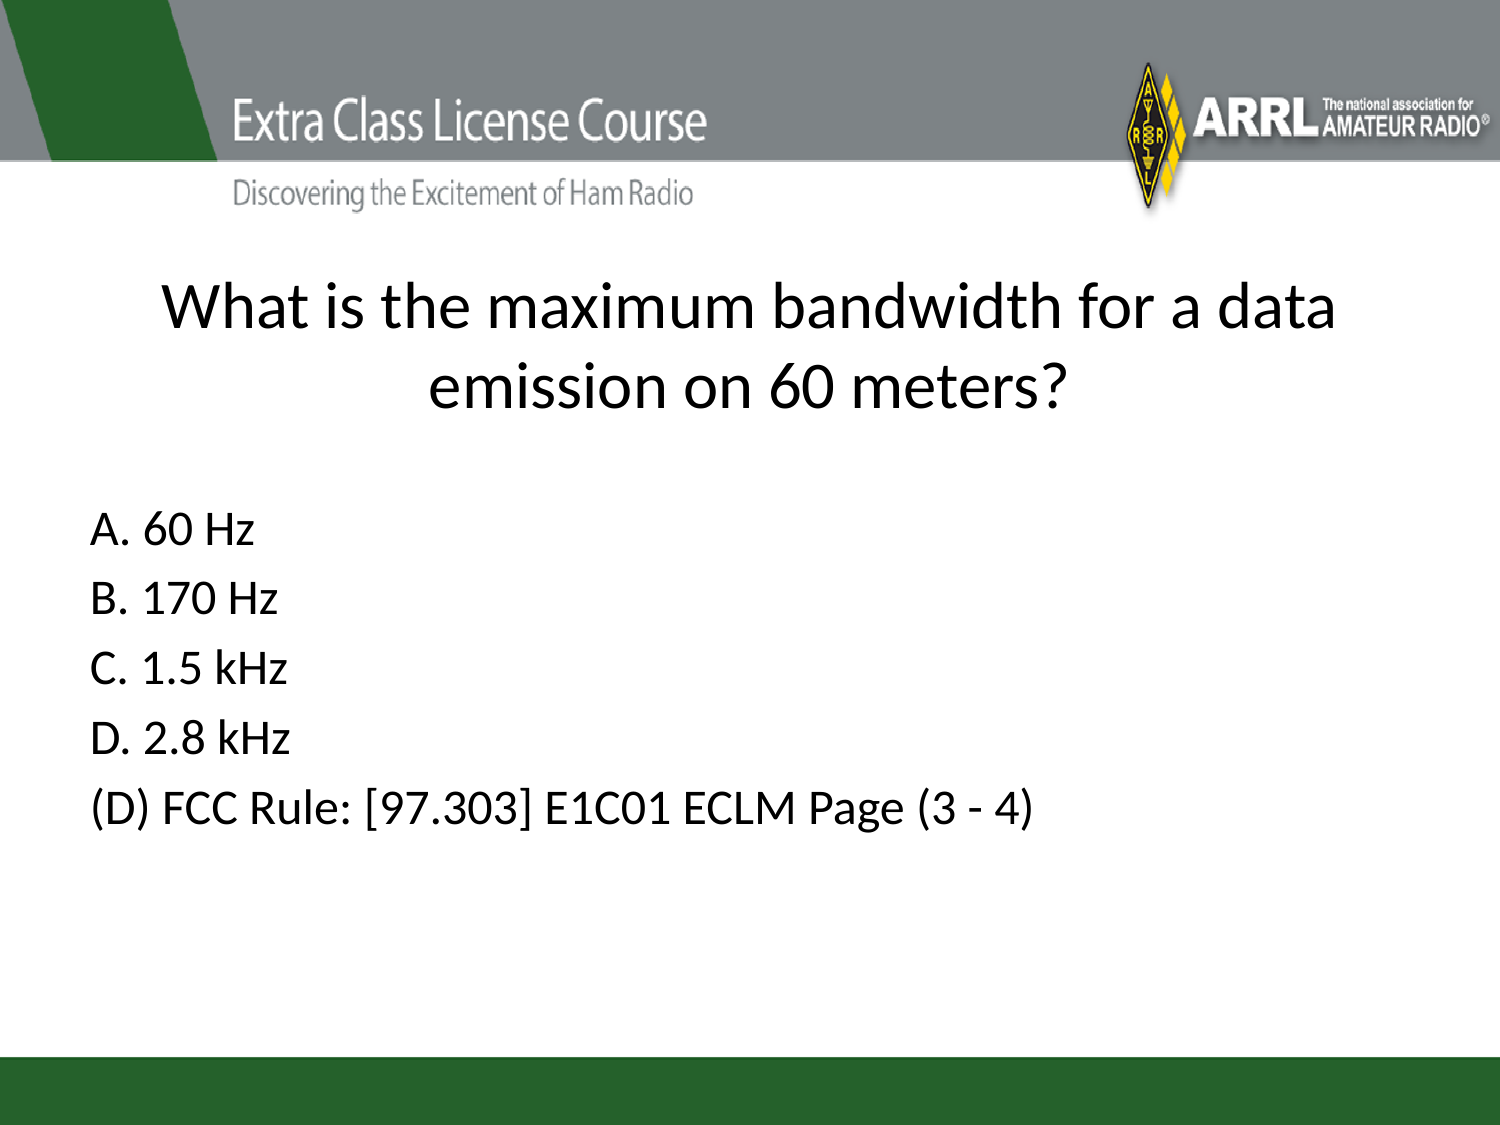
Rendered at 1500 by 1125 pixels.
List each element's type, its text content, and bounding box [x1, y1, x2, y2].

list A. 60 Hz B. 170 Hz C. 1.5 kHz D. 2.8 kHz (D) FCC Rule: [97.303] E1C01 ECLM Page (3 - 4) [75, 487, 1425, 1005]
title What is the maximum bandwidth for a data emission on 60 meters? [75, 254, 1425, 443]
picture [0, 0, 1500, 1125]
